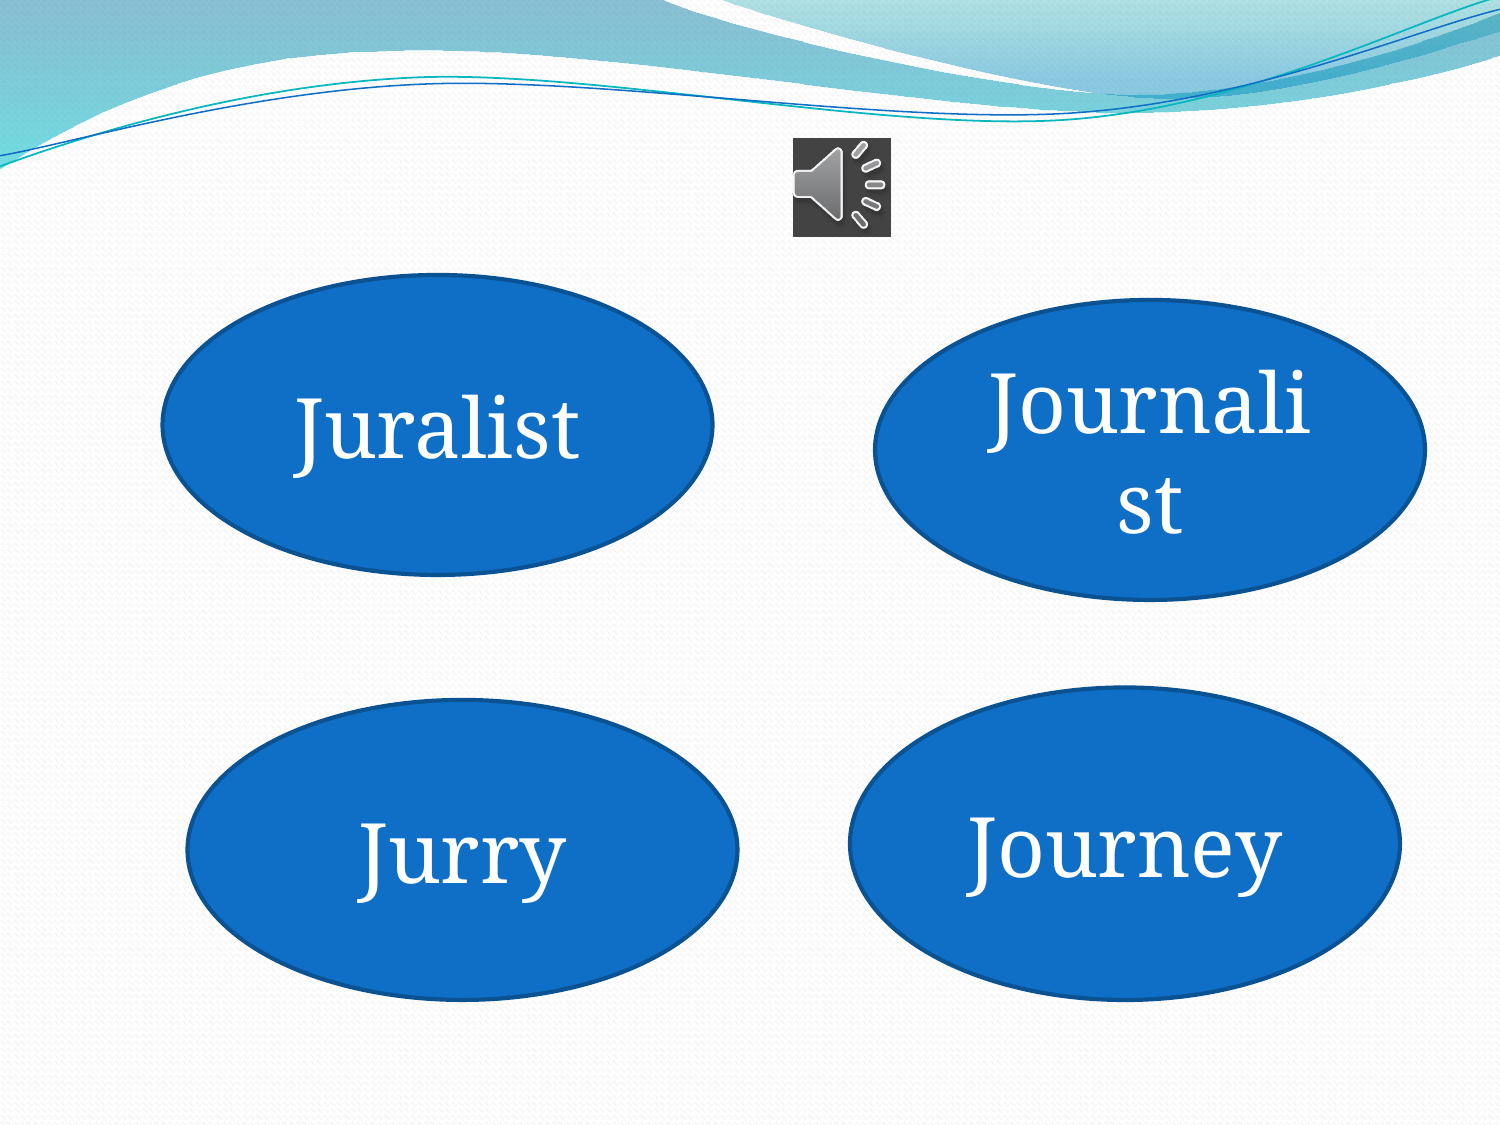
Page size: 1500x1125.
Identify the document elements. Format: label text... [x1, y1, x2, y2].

text_box Juralist [160, 272, 715, 578]
text_box Journalist [872, 297, 1428, 603]
text_box Journey [847, 685, 1403, 1003]
picture [791, 137, 892, 238]
text_box Jurry [185, 697, 740, 1003]
